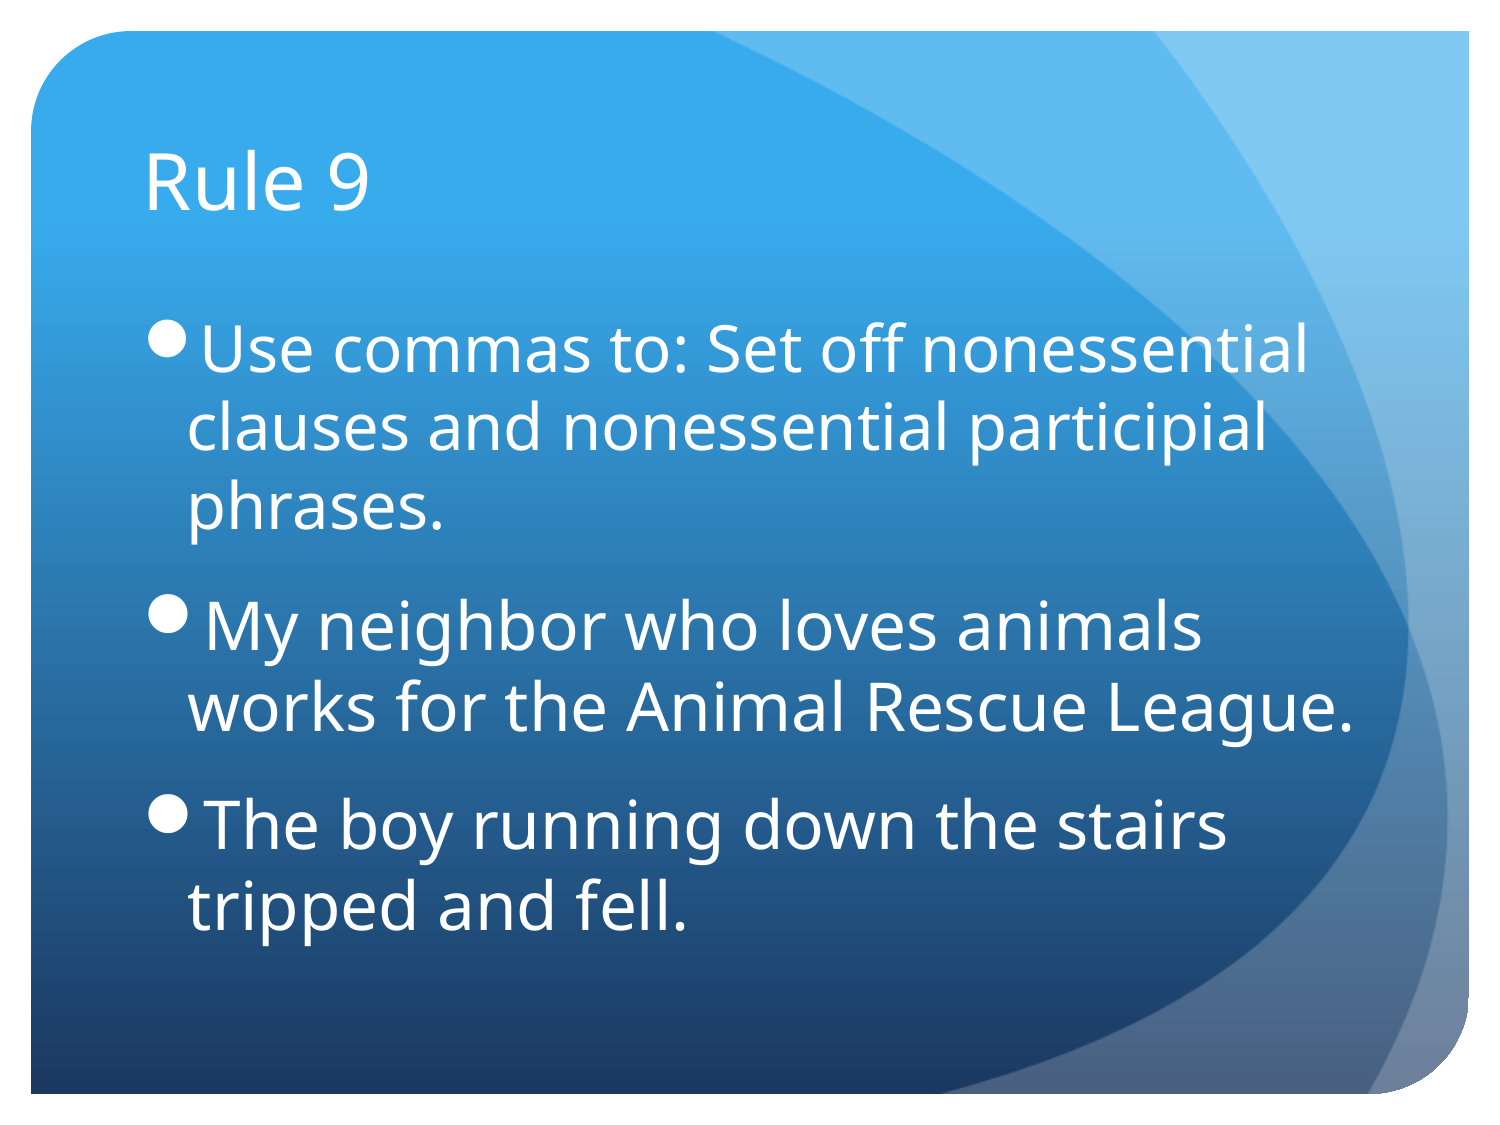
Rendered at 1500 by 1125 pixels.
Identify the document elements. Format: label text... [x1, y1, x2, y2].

list My neighbor who loves animals works for the Animal Rescue League. The boy running down the stairs tripped and fell. [127, 575, 1373, 993]
list Use commas to: Set off nonessential clauses and nonessential participial phrases. [127, 299, 1373, 550]
title Rule 9 [127, 62, 1372, 234]
picture [24, 30, 1473, 1094]
